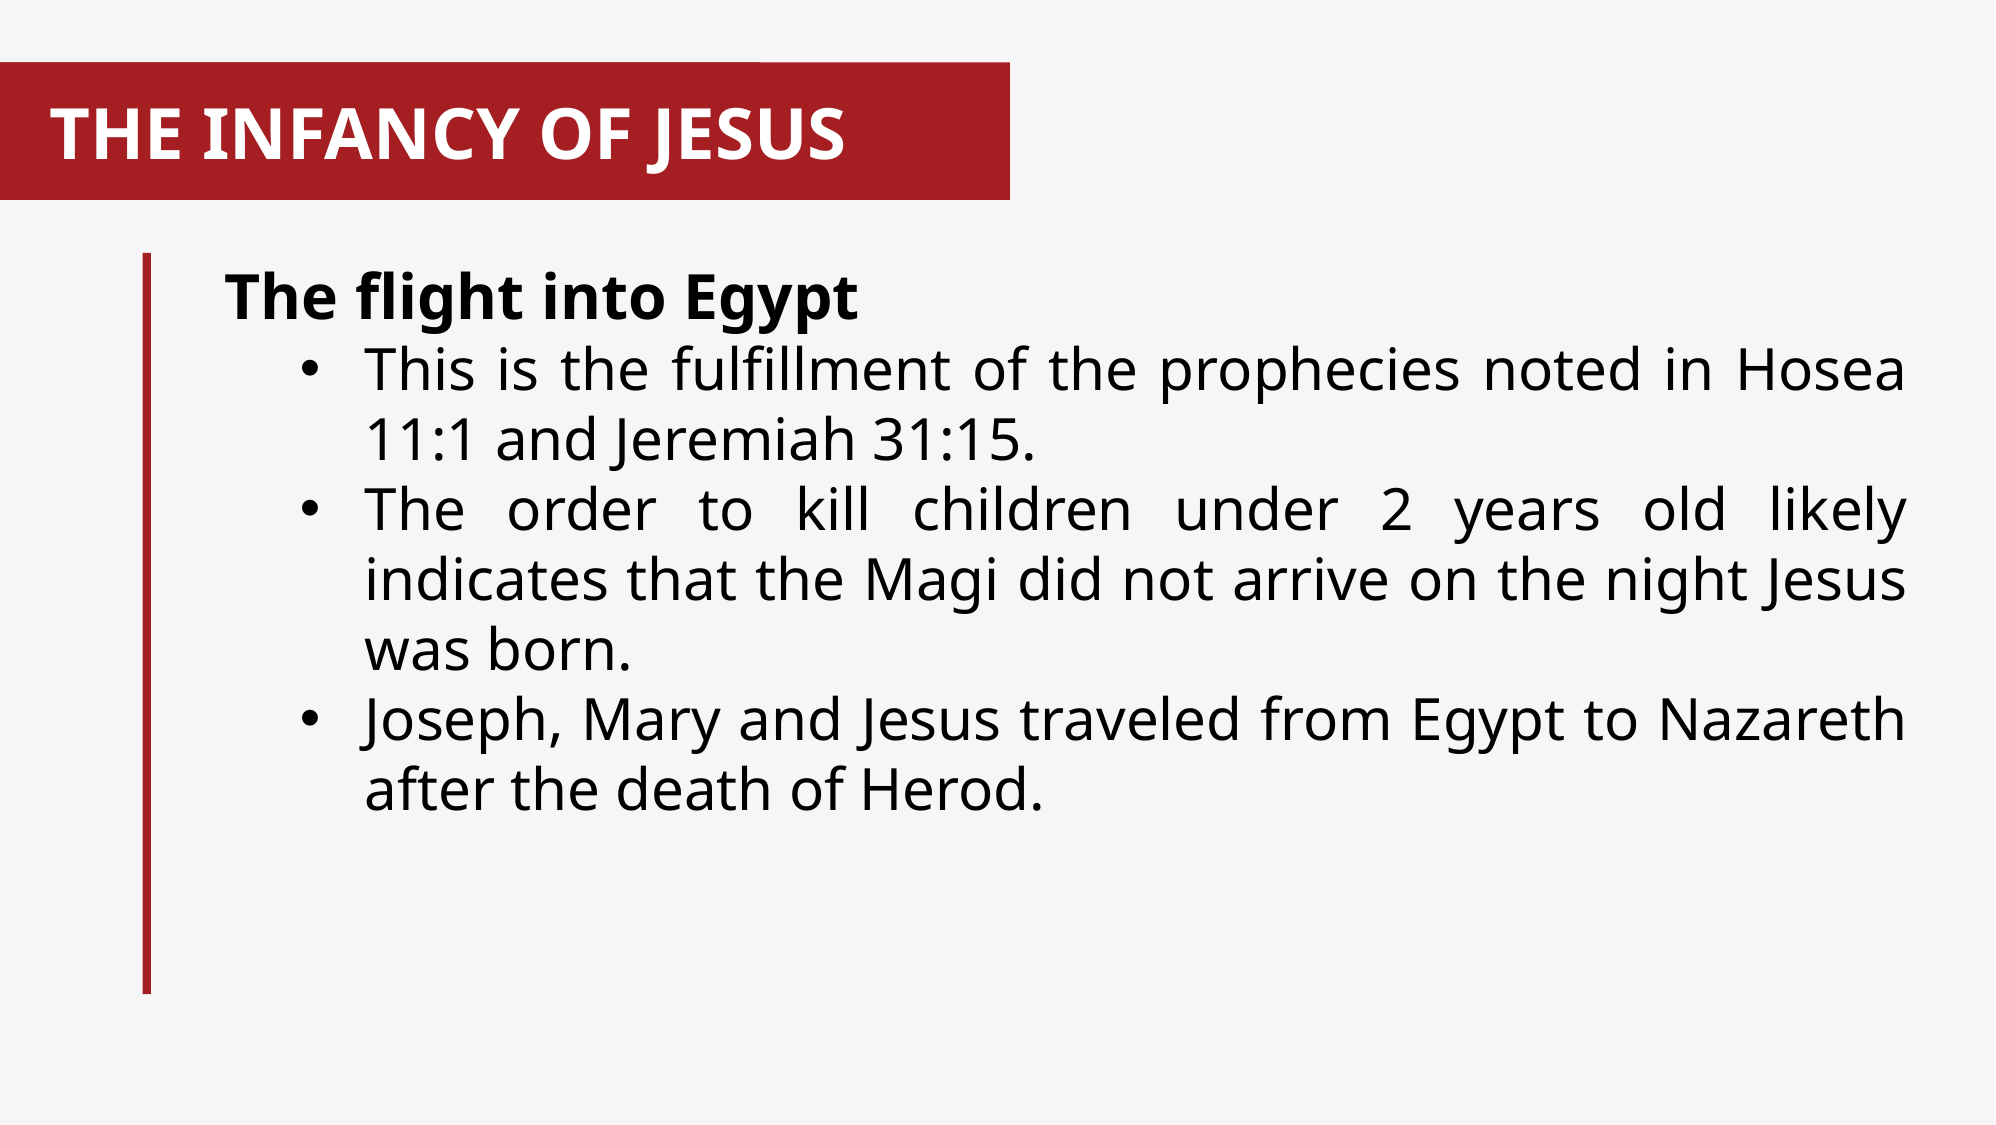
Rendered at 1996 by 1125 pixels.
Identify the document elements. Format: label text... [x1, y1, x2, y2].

text_box The flight into Egypt This is the fulfillment of the prophecies noted in Hosea 11:1 and Jeremiah 31:15. The order to kill children under 2 years old likely indicates that the Magi did not arrive on the night Jesus was born. Joseph, Mary and Jesus traveled from Egypt to Nazareth after the death of Herod. [209, 249, 1923, 425]
title THE INFANCY OF JESUS [0, 62, 1010, 200]
